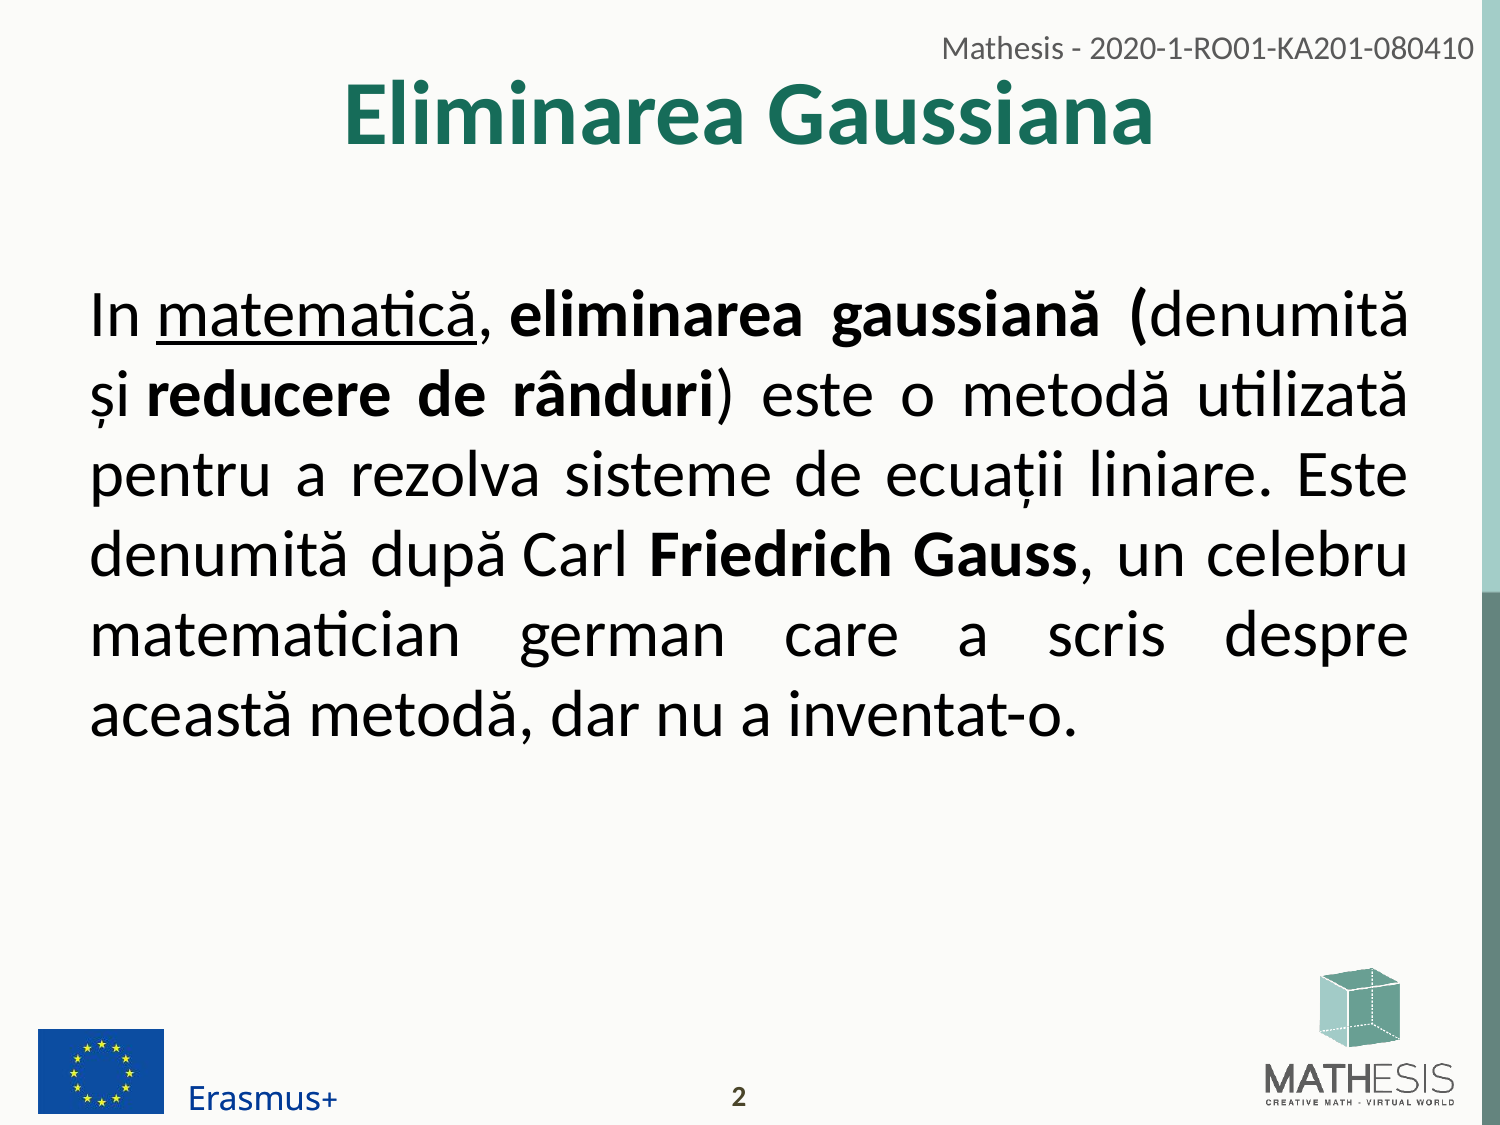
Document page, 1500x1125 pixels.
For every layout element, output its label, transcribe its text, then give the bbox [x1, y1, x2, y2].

title Eliminarea Gaussiana [75, 45, 1425, 233]
list In matematică, eliminarea gaussiană (denumită și reducere de rânduri) este o metodă utilizată pentru a rezolva sisteme de ecuații liniare. Este denumită după Carl Friedrich Gauss, un celebru matematician german care a scris despre această metodă, dar nu a inventat-o. [75, 262, 1425, 1005]
picture [38, 1029, 164, 1114]
